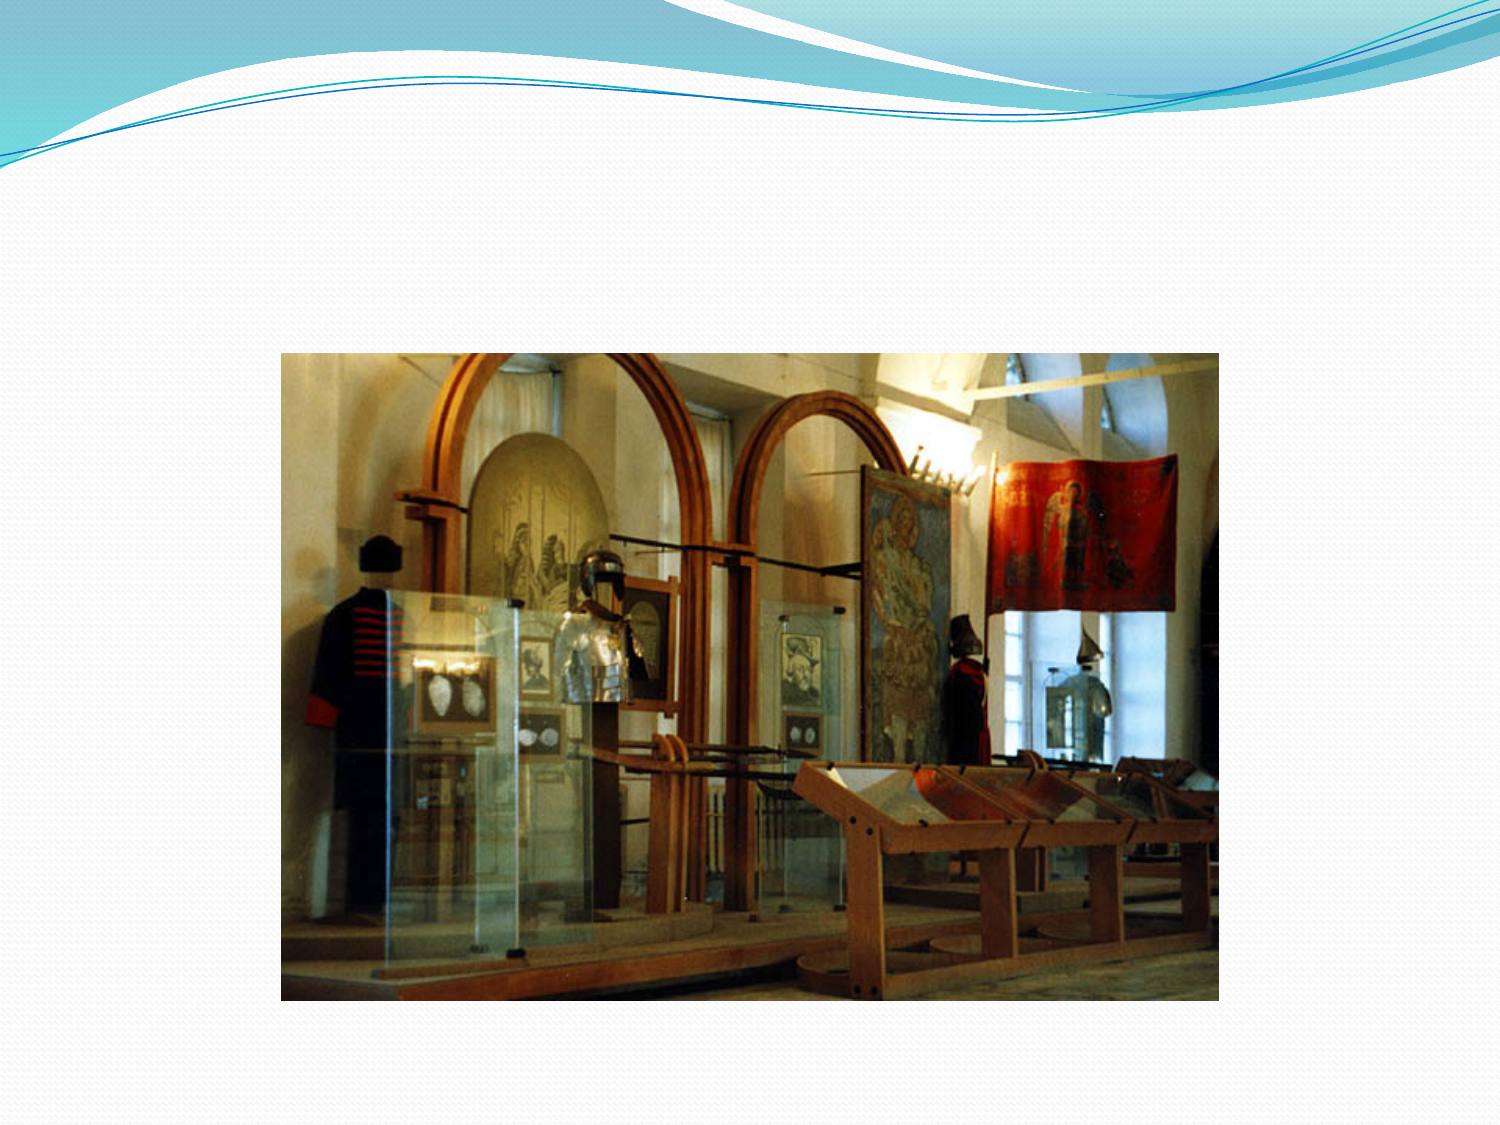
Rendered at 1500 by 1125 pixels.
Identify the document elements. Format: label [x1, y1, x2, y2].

list [281, 353, 1219, 1002]
